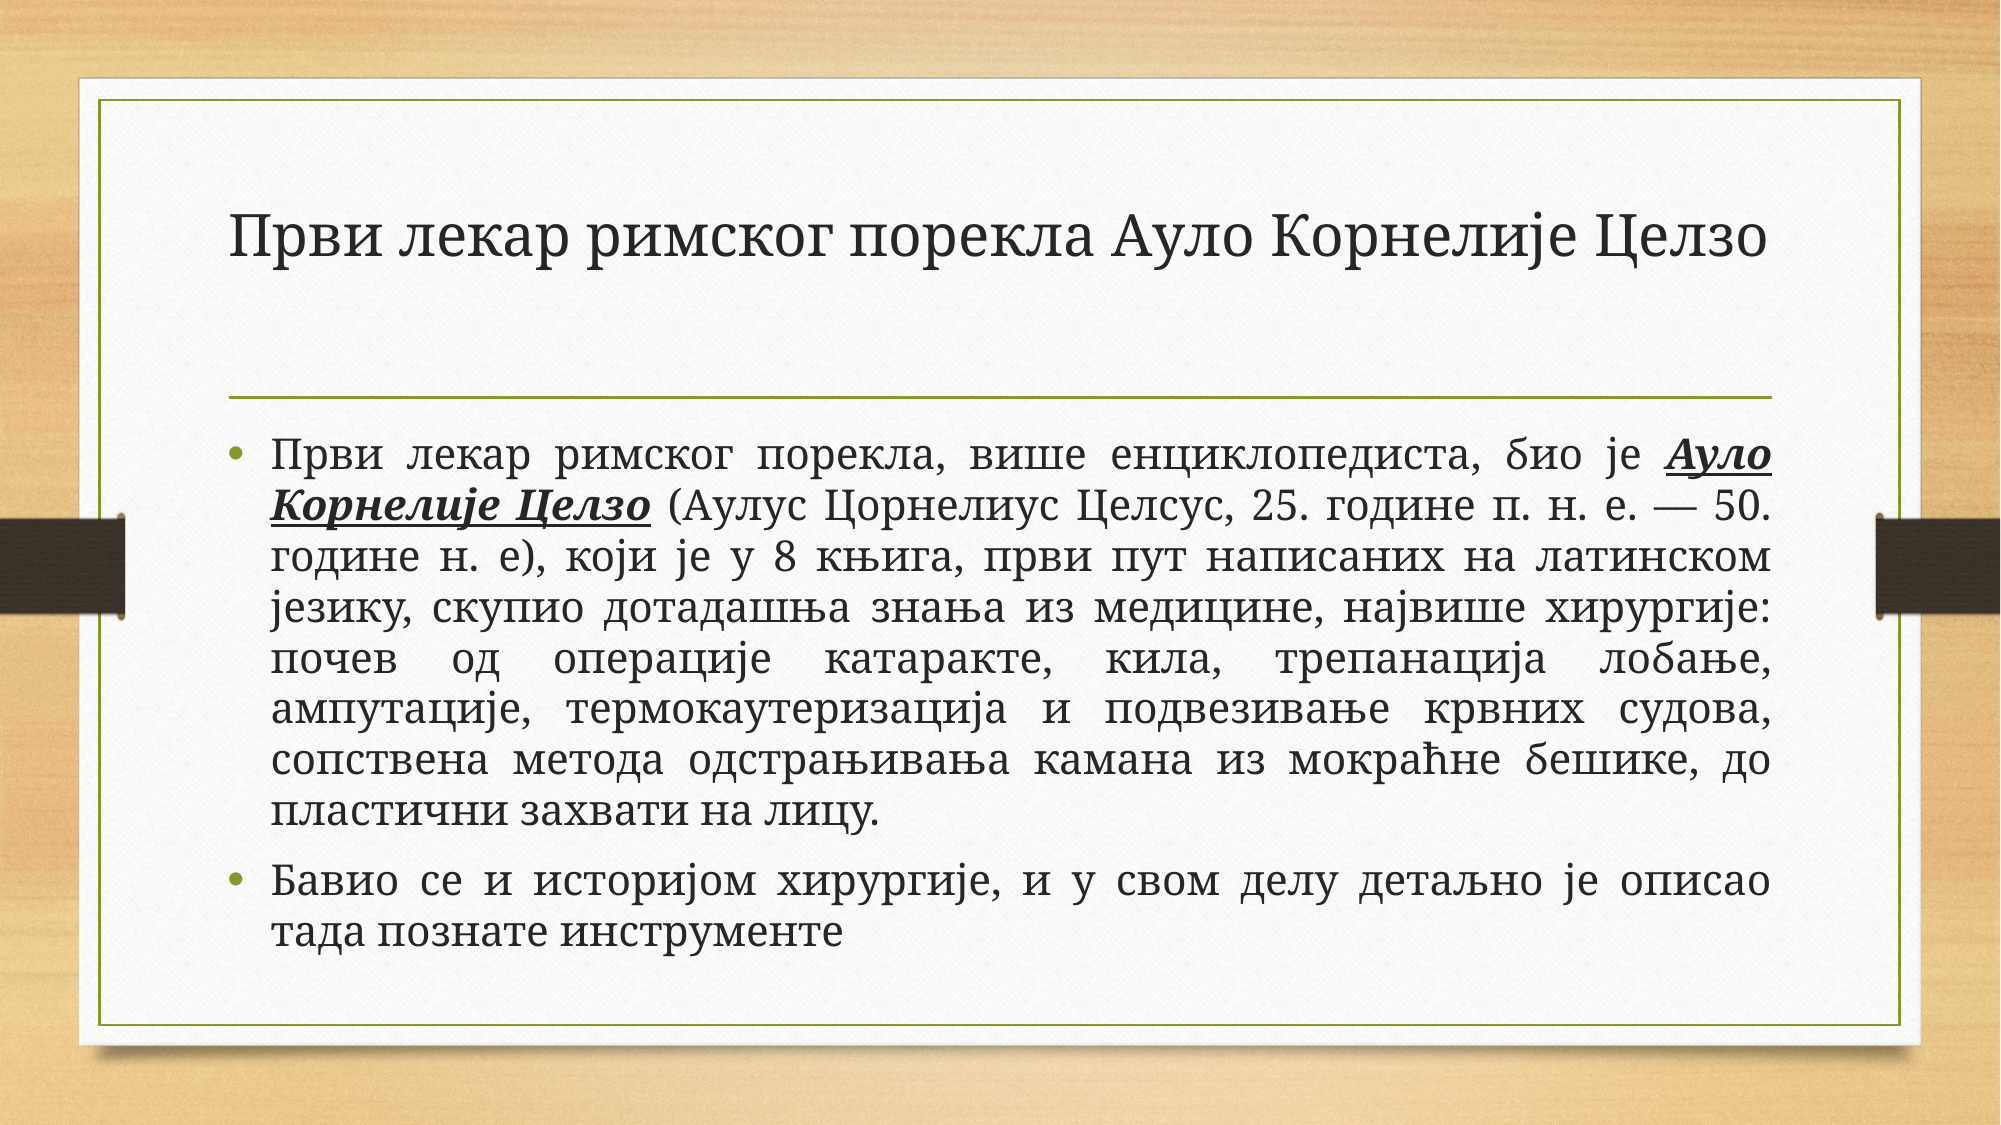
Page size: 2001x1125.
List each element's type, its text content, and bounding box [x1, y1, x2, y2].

title Први лекар римског порекла Ауло Корнелије Целзо [212, 161, 1788, 375]
list Први лекар римског порекла, више енциклопедиста, био је Ауло Корнелије Целзо (Аулус Цорнелиус Целсус, 25. године п. н. е. — 50. године н. е), који је у 8 књига, први пут написаних на латинском језику, скупио дотадашња знања из медицине, највише хирургије: почев од операције катаракте, кила, трепанација лобање, ампутације, термокаутеризација и подвезивање крвних судова, сопствена метода одстрањивања камана из мокраћне бешике, до пластични захвати на лицу. Бавио се и историјом хирургије, и у свом делу детаљно је описао тада познате инструменте [212, 419, 1788, 964]
picture [0, 0, 2001, 1125]
